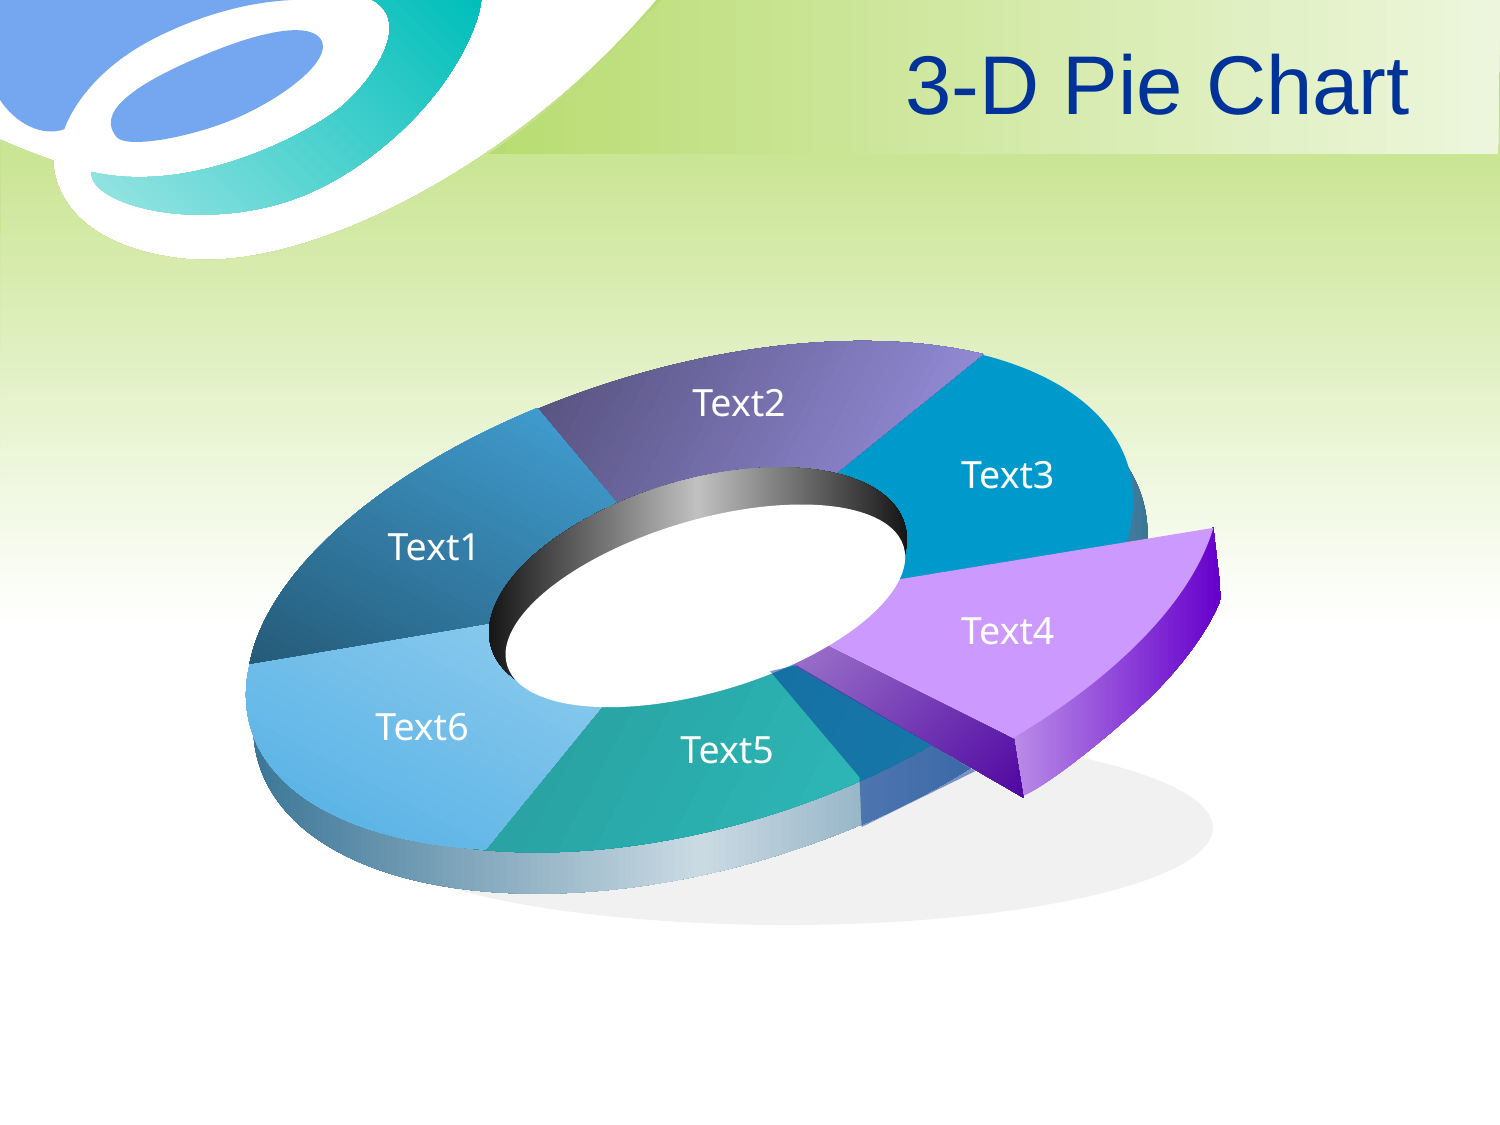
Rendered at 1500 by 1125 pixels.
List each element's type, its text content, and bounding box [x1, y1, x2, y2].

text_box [224, 337, 1236, 926]
title 3-D Pie Chart [99, 24, 1425, 138]
